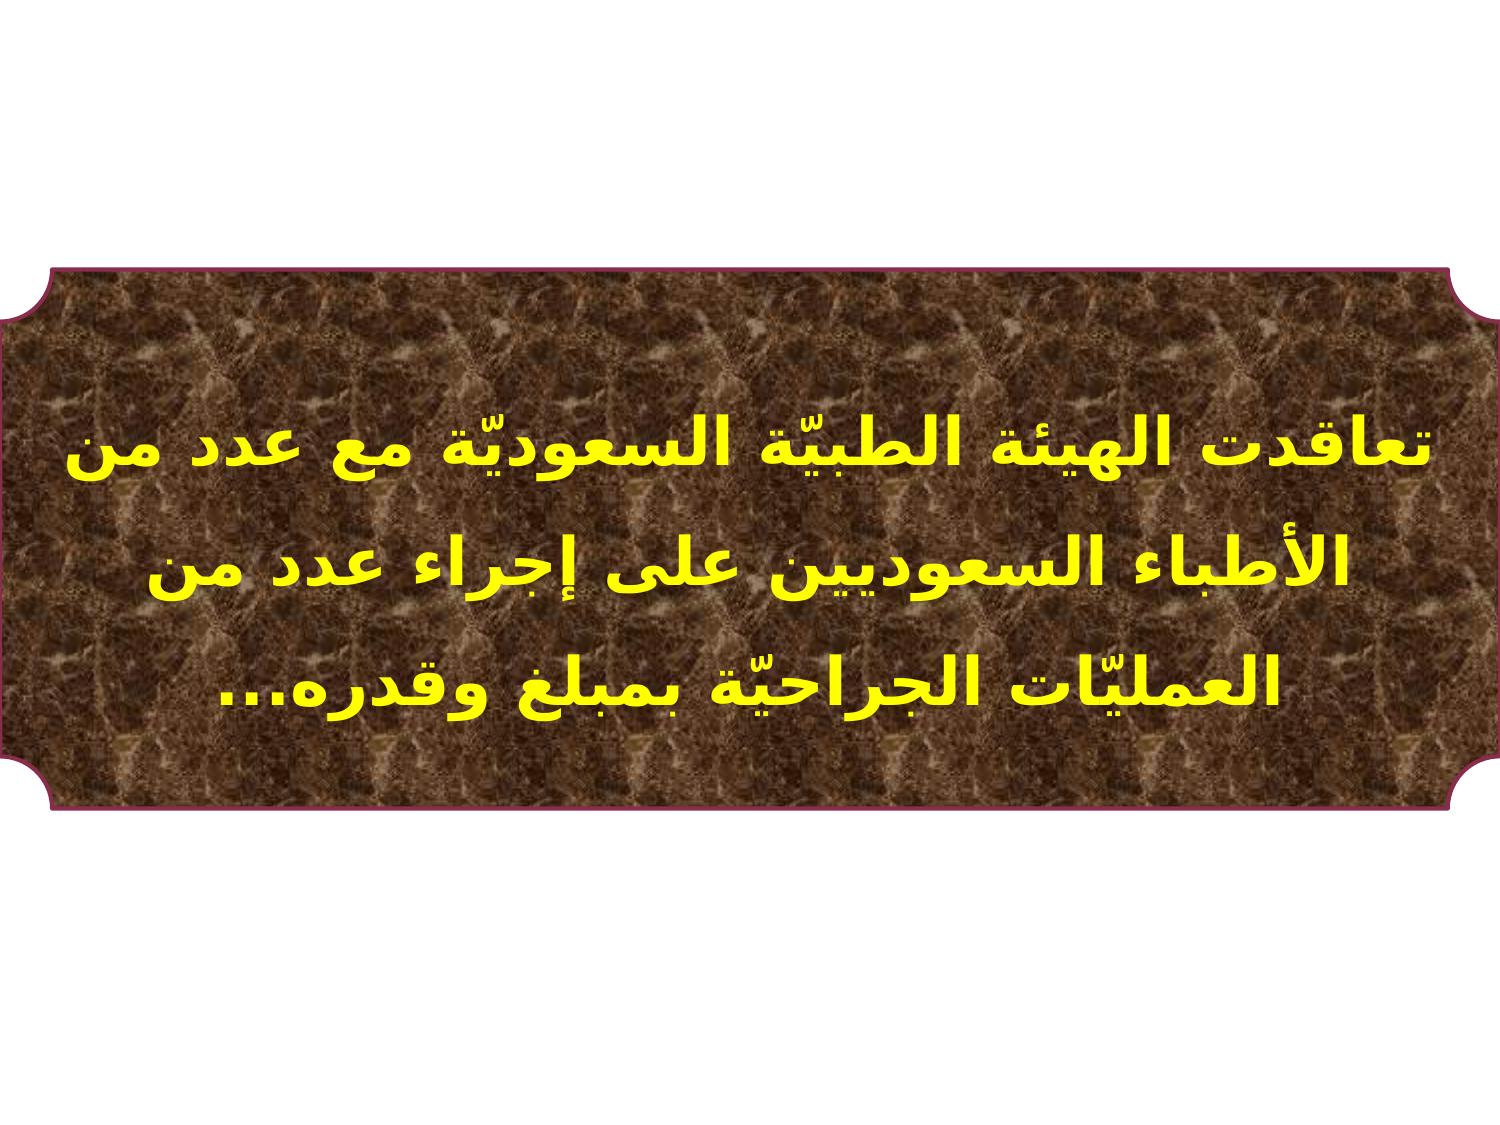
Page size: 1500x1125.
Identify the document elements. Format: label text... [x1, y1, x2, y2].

text_box تعاقدت الهيئة الطبيّة السعوديّة مع عدد من الأطباء السعوديين على إجراء عدد من العمليّات الجراحيّة بمبلغ وقدره... [0, 267, 1500, 811]
